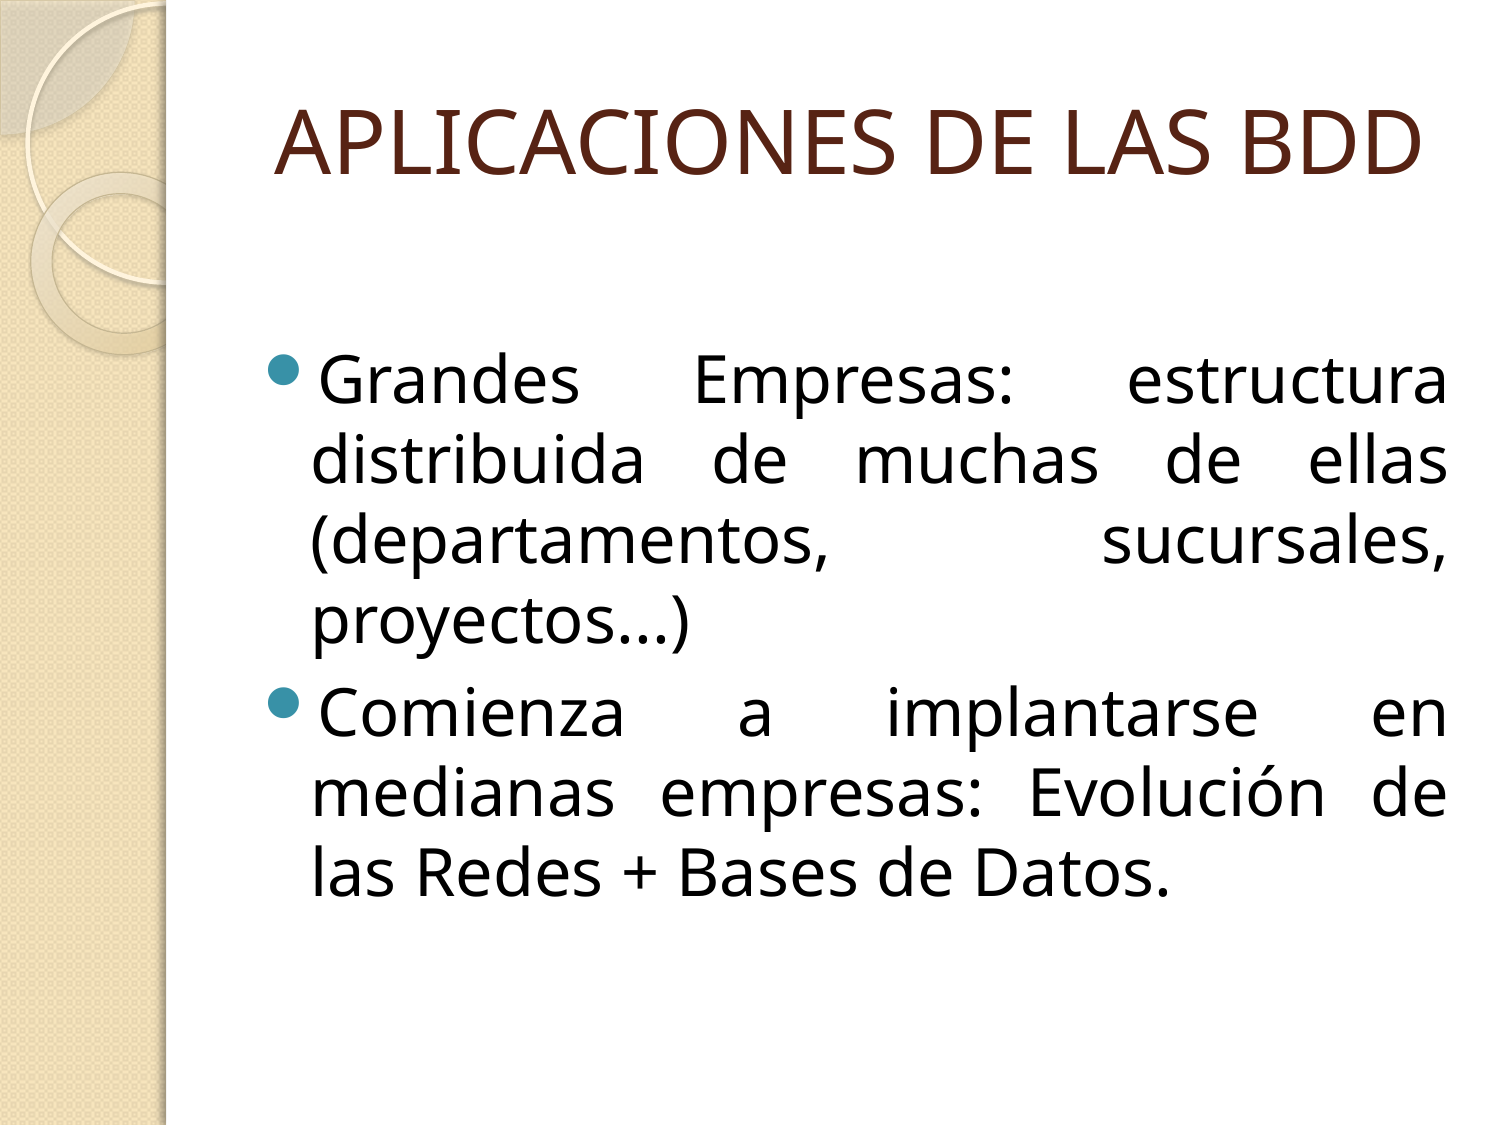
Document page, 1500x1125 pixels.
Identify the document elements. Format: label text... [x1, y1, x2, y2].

list Grandes Empresas: estructura distribuida de muchas de ellas (departamentos, sucursales, proyectos...) Comienza a implantarse en medianas empresas: Evolución de las Redes + Bases de Datos. [235, 237, 1466, 1025]
title APLICACIONES DE LAS BDD [235, 45, 1466, 233]
